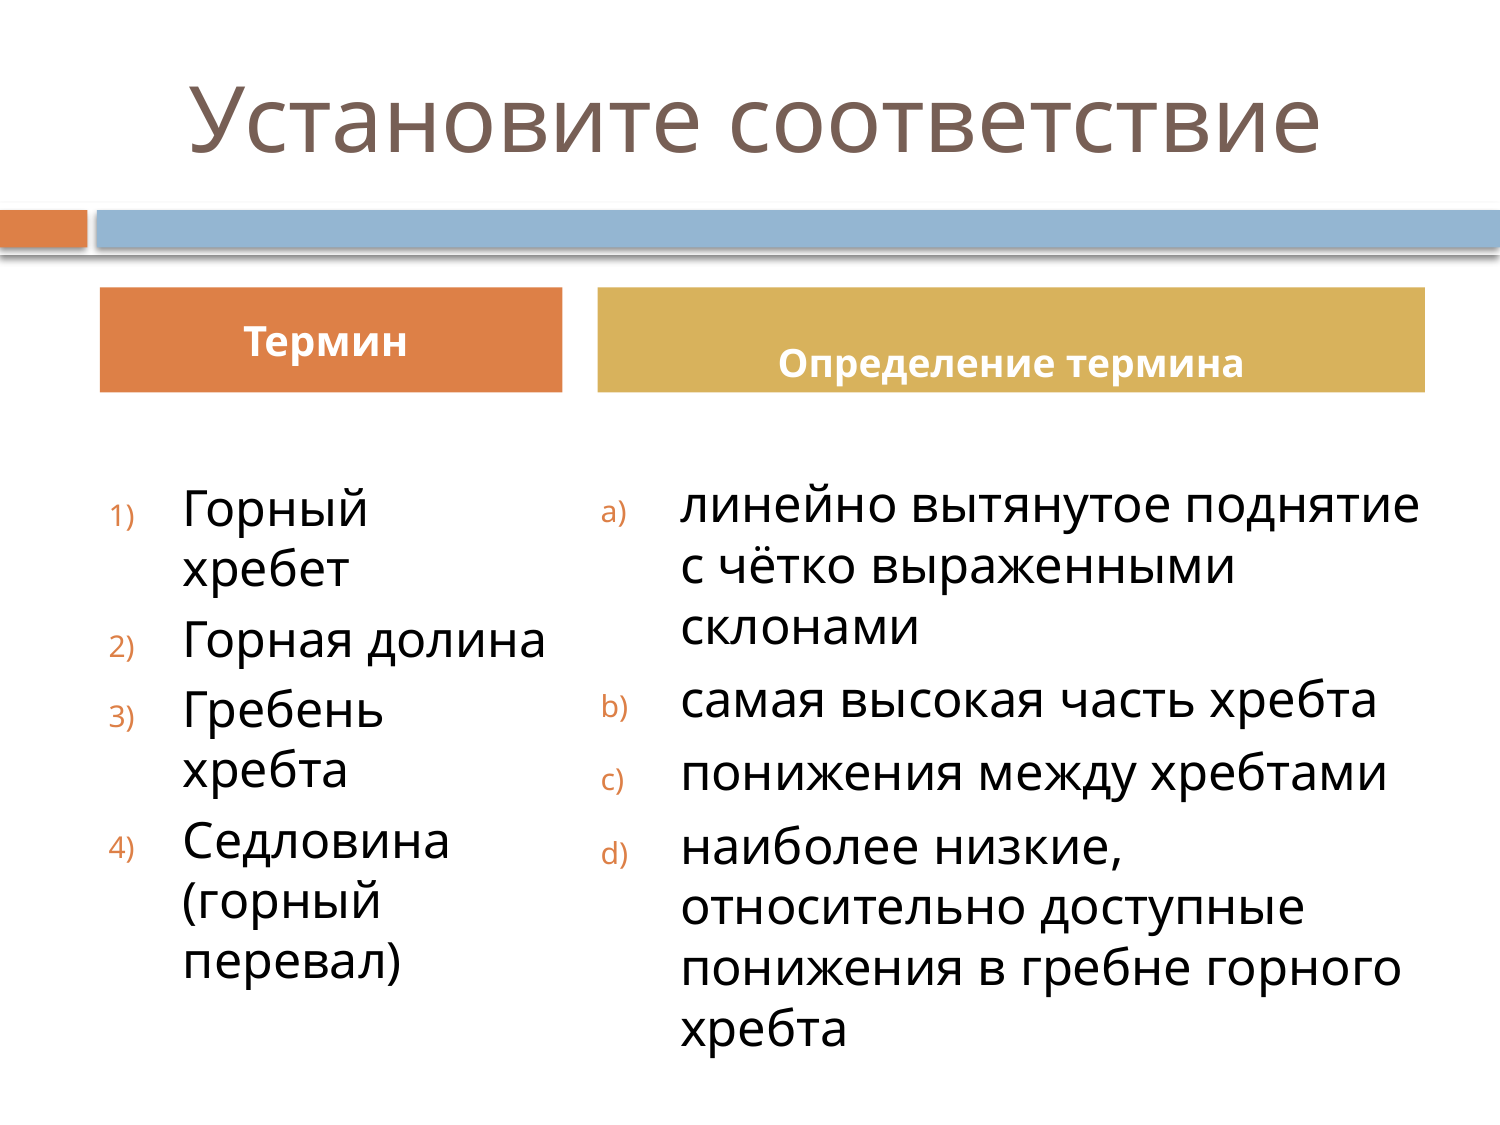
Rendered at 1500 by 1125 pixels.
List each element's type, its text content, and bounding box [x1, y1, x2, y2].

list Определение термина [597, 287, 1425, 393]
title Установите соответствие [87, 44, 1425, 188]
list линейно вытянутое поднятие с чётко выраженными склонами самая высокая часть хребта понижения между хребтами наиболее низкие, относительно доступные понижения в гребне горного хребта [585, 399, 1465, 1079]
list Термин [99, 287, 563, 393]
list Горный хребет Горная долина Гребень хребта Седловина (горный перевал) [93, 468, 563, 1008]
